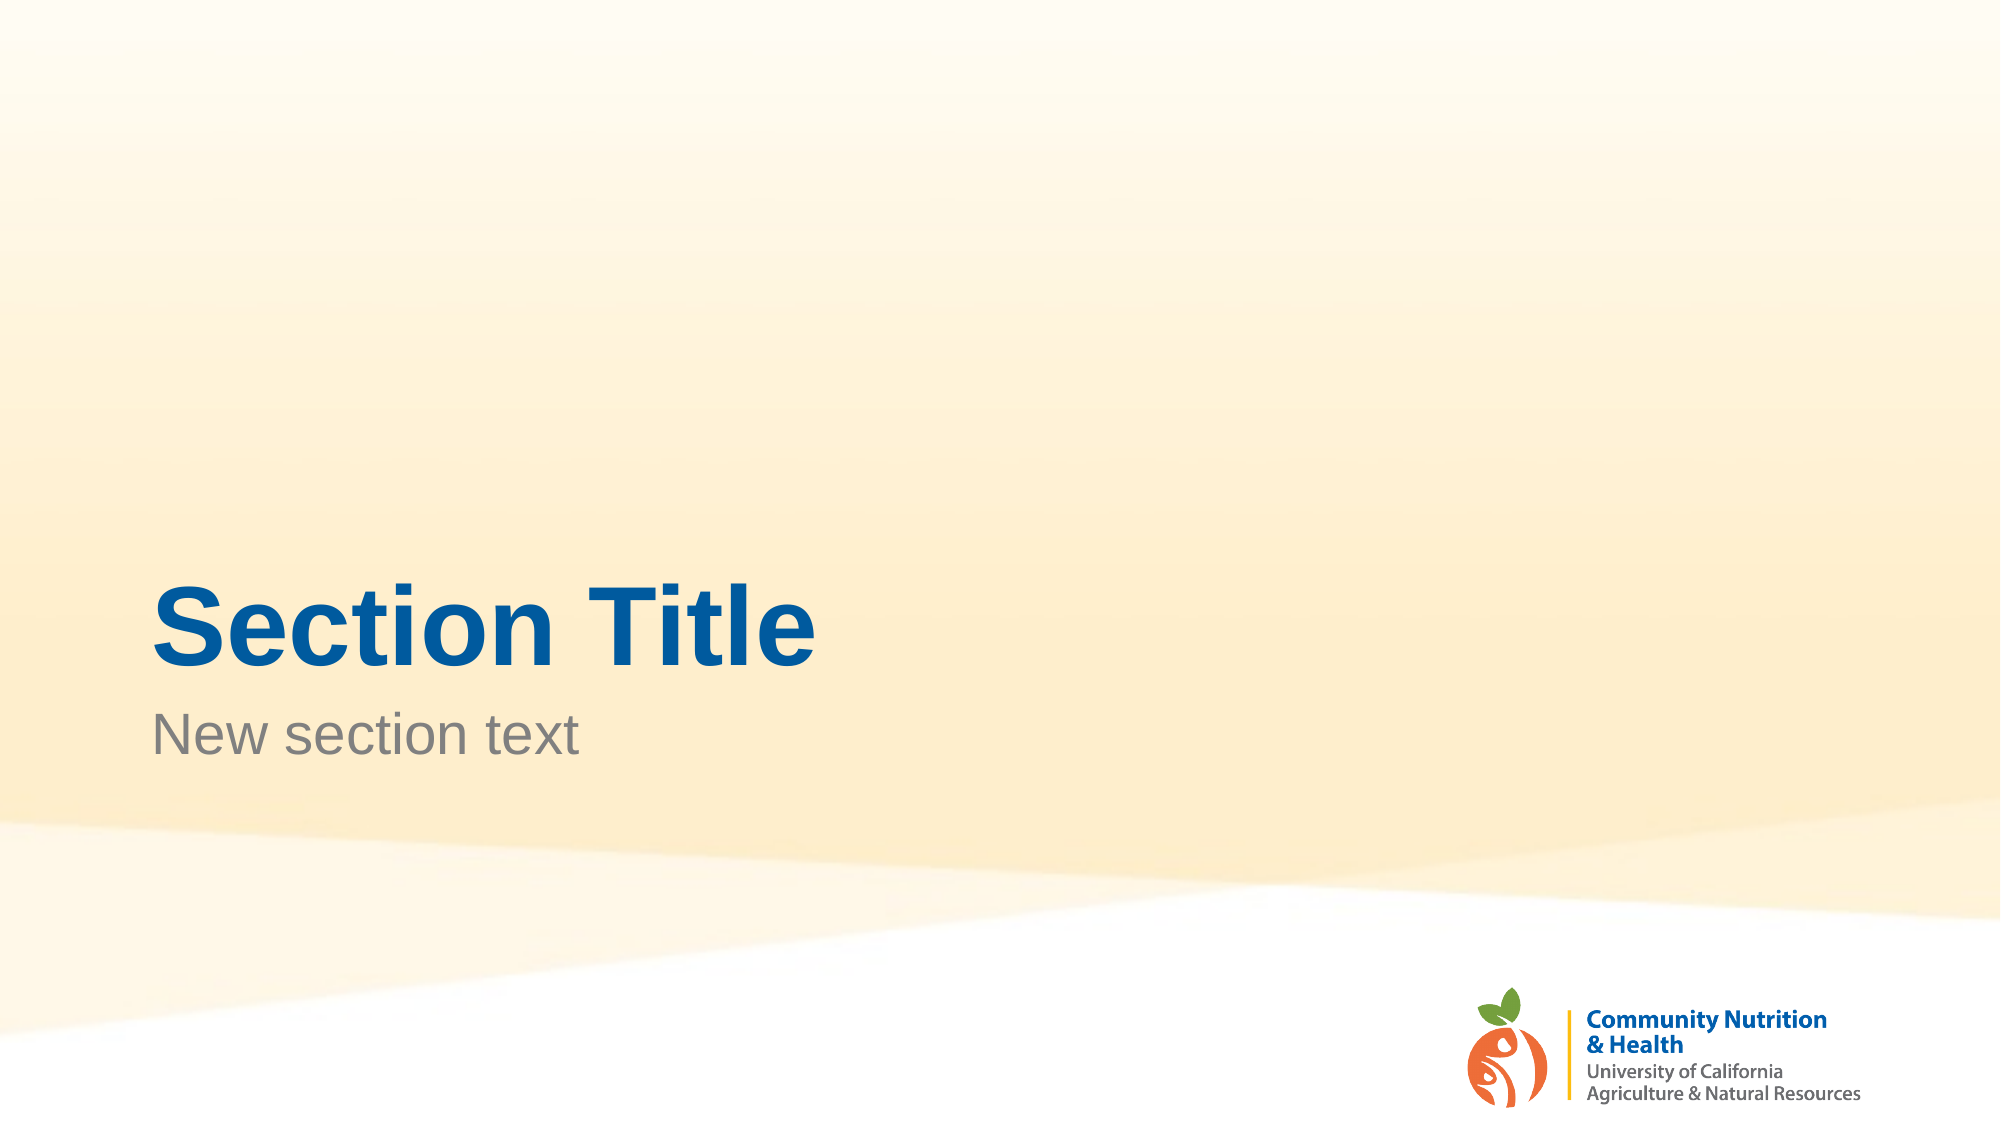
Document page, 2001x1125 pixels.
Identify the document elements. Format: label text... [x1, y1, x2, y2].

title Section Title [136, 229, 1862, 697]
list New section text [136, 697, 1862, 944]
picture [0, 0, 2001, 1043]
picture [1465, 987, 1863, 1109]
